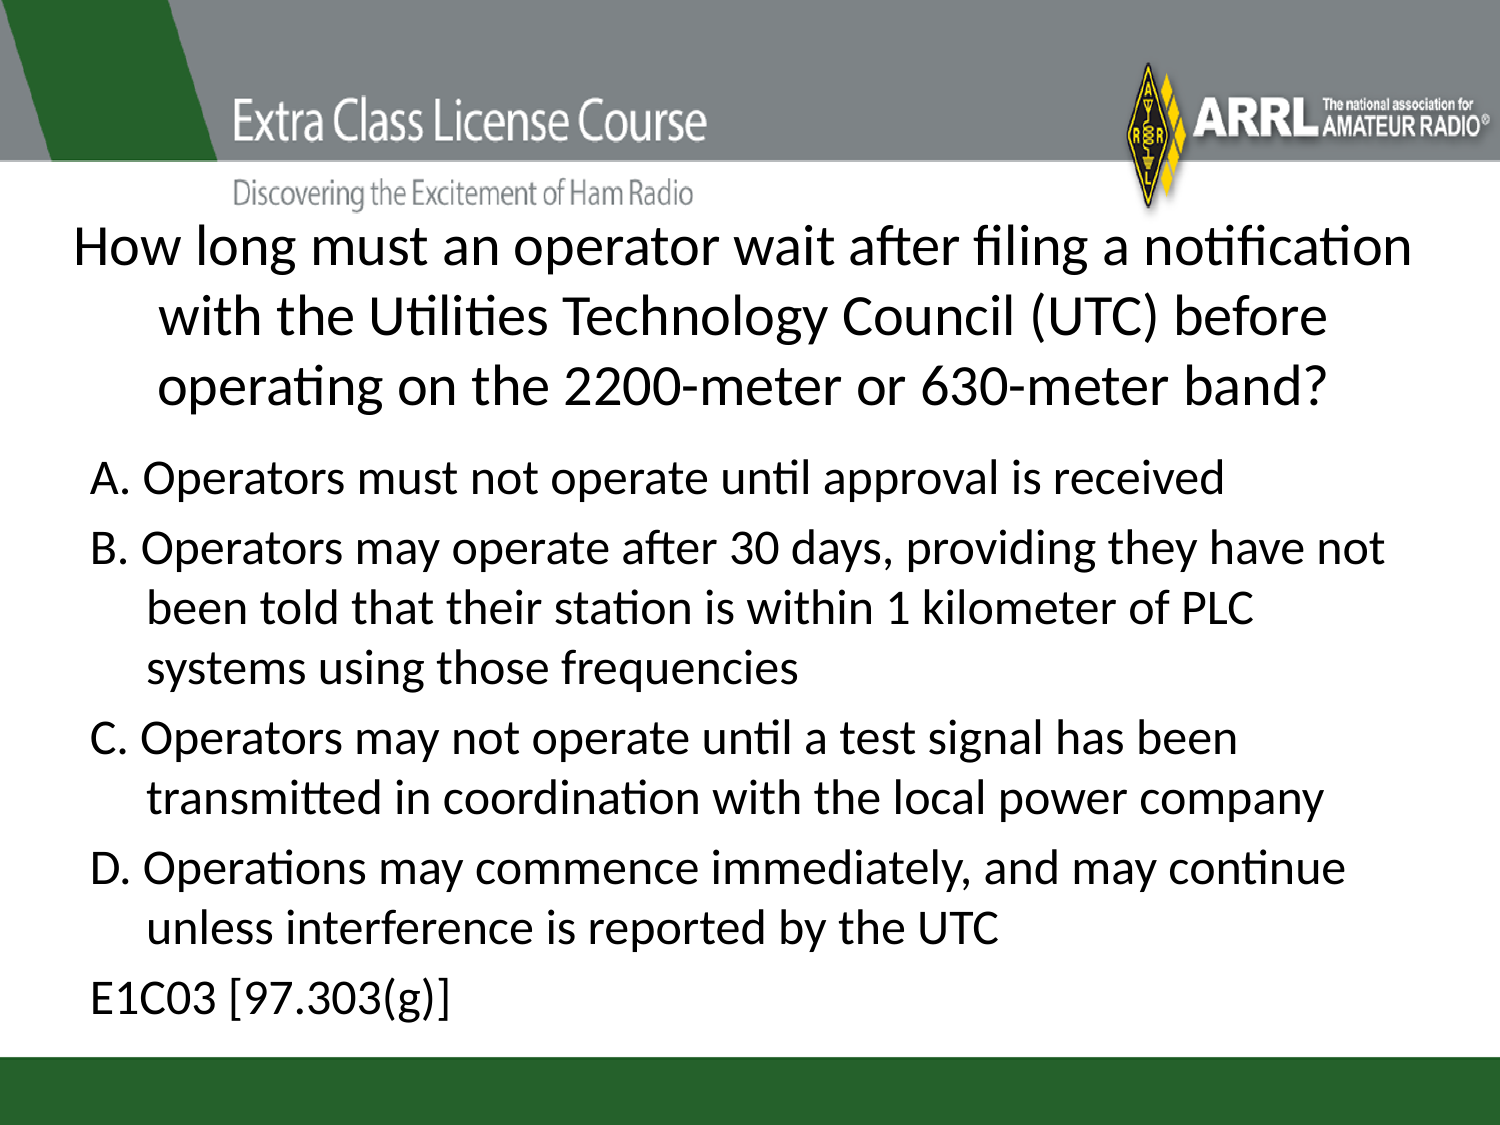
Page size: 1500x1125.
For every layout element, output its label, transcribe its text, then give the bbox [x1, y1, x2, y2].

list A. Operators must not operate until approval is received B. Operators may operate after 30 days, providing they have not been told that their station is within 1 kilometer of PLC systems using those frequencies C. Operators may not operate until a test signal has been transmitted in coordination with the local power company D. Operations may commence immediately, and may continue unless interference is reported by the UTC E1C03 [97.303(g)] [75, 437, 1425, 955]
title How long must an operator wait after filing a notification with the Utilities Technology Council (UTC) before operating on the 2200-meter or 630-meter band? [50, 200, 1438, 388]
picture [0, 0, 1500, 1125]
